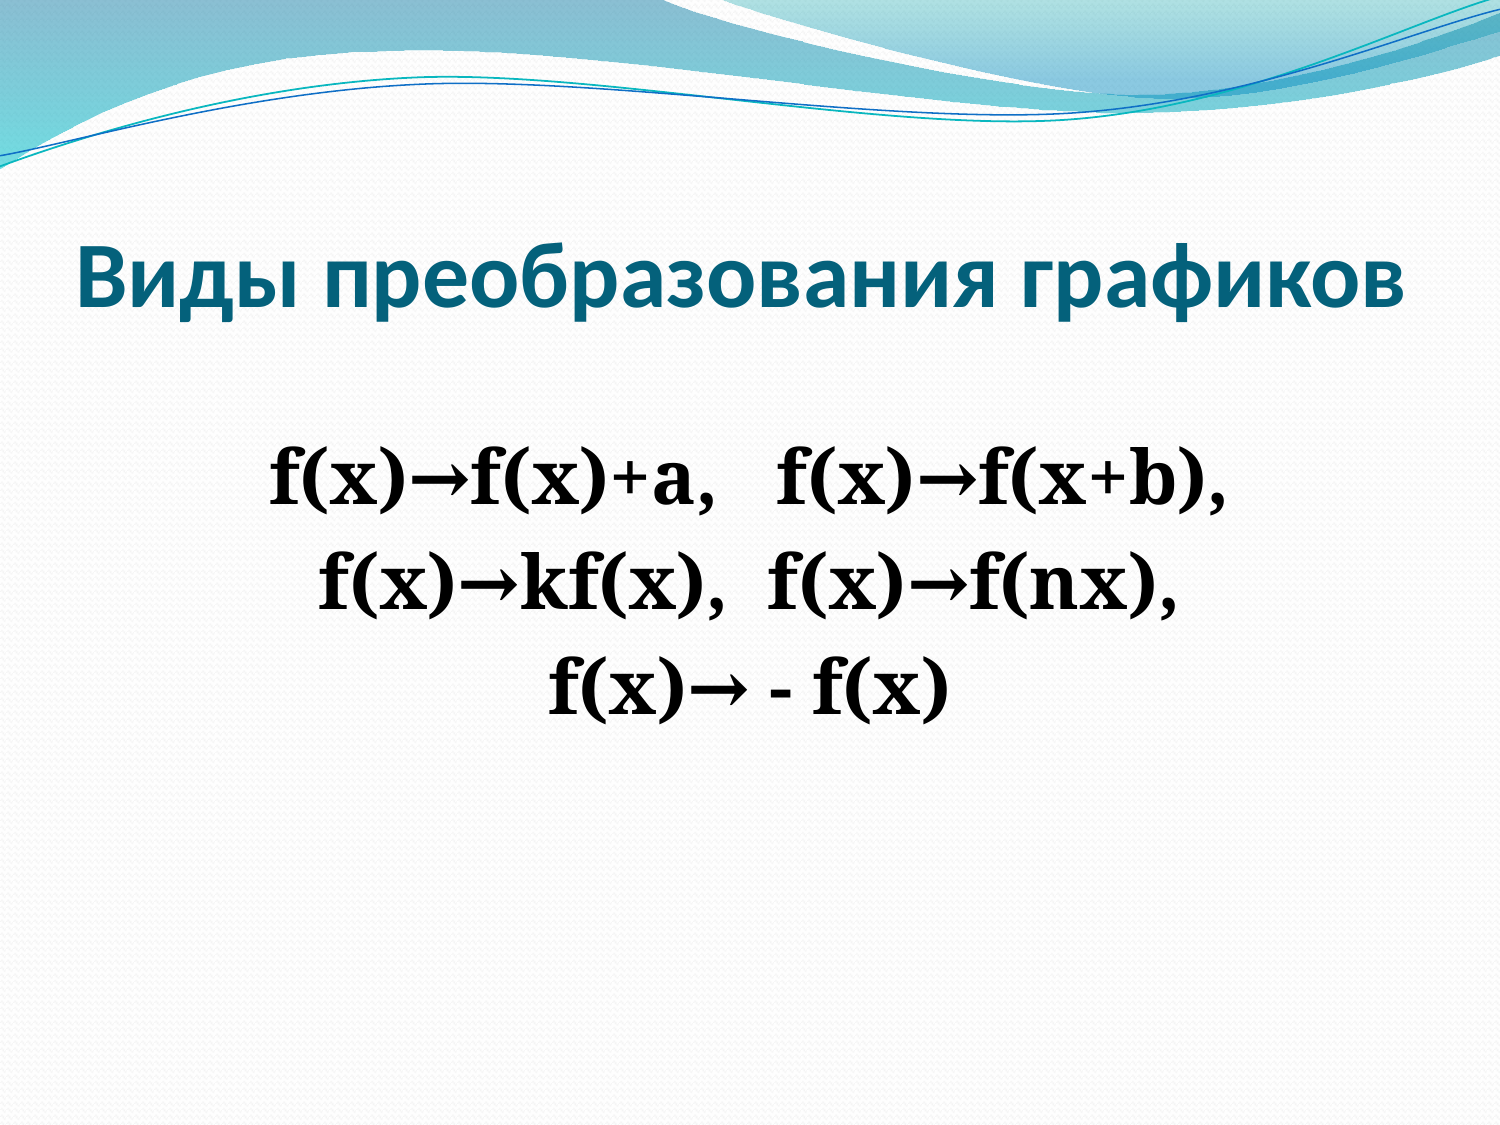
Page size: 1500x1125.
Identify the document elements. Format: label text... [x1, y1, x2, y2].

list f(x)→f(x)+a, f(x)→f(x+b), f(x)→kf(x), f(x)→f(nx), f(x)→ - f(x) [75, 317, 1425, 1038]
title Виды преобразования графиков [75, 115, 1425, 317]
